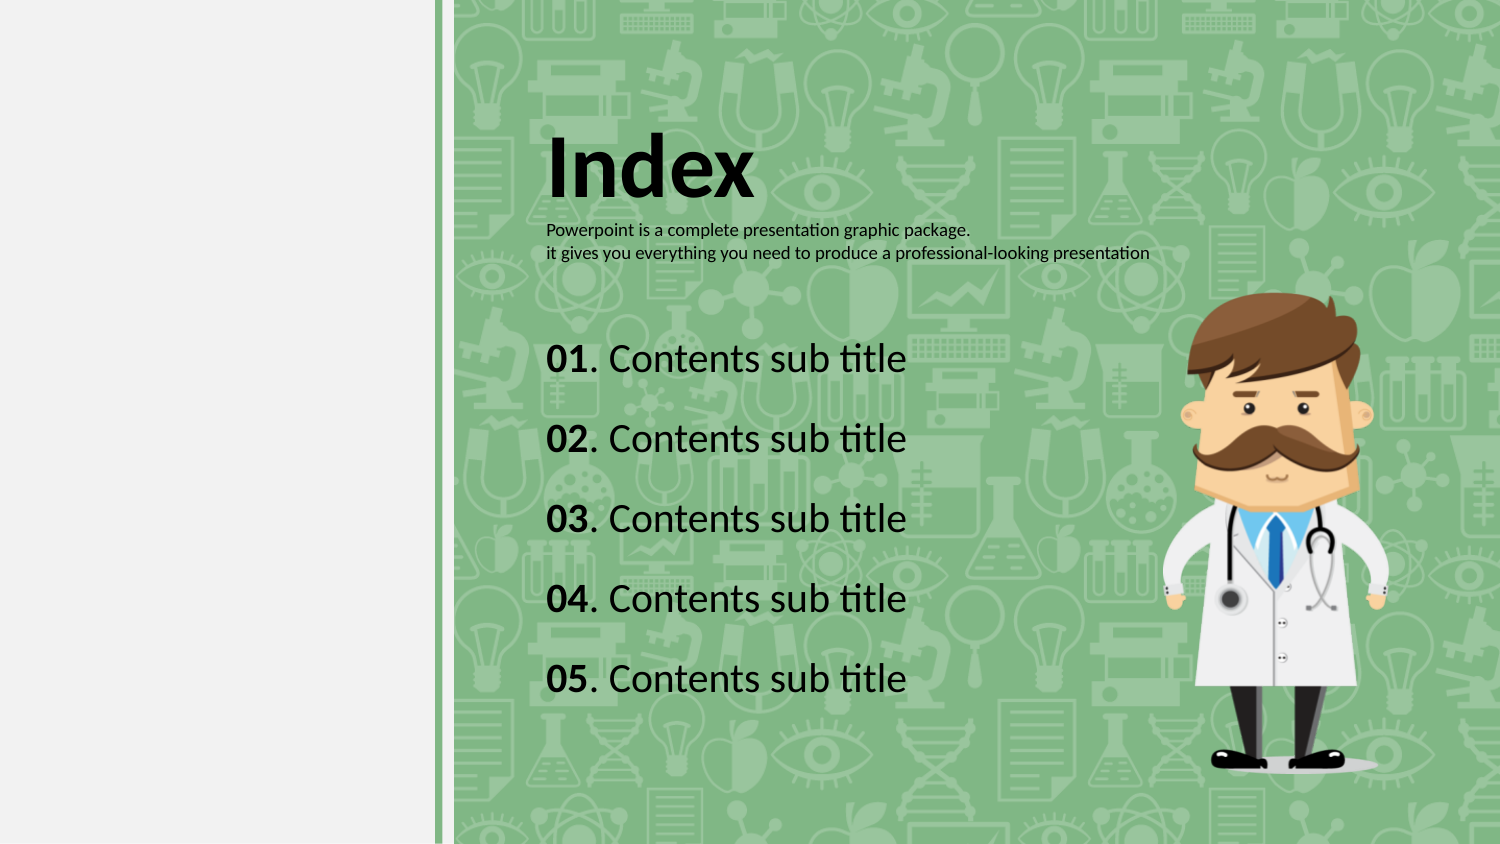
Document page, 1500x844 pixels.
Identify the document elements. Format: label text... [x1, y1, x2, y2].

list 04. Contents sub title [546, 580, 1306, 644]
list Index [546, 127, 1306, 211]
list 02. Contents sub title [546, 420, 1306, 484]
picture [454, 0, 1500, 844]
text_box Powerpoint is a complete presentation graphic package. it gives you everything you need to produce a professional-looking presentation [546, 218, 1188, 264]
list 01. Contents sub title [546, 340, 1306, 404]
list 05. Contents sub title [546, 660, 1306, 724]
list 03. Contents sub title [546, 500, 1306, 564]
